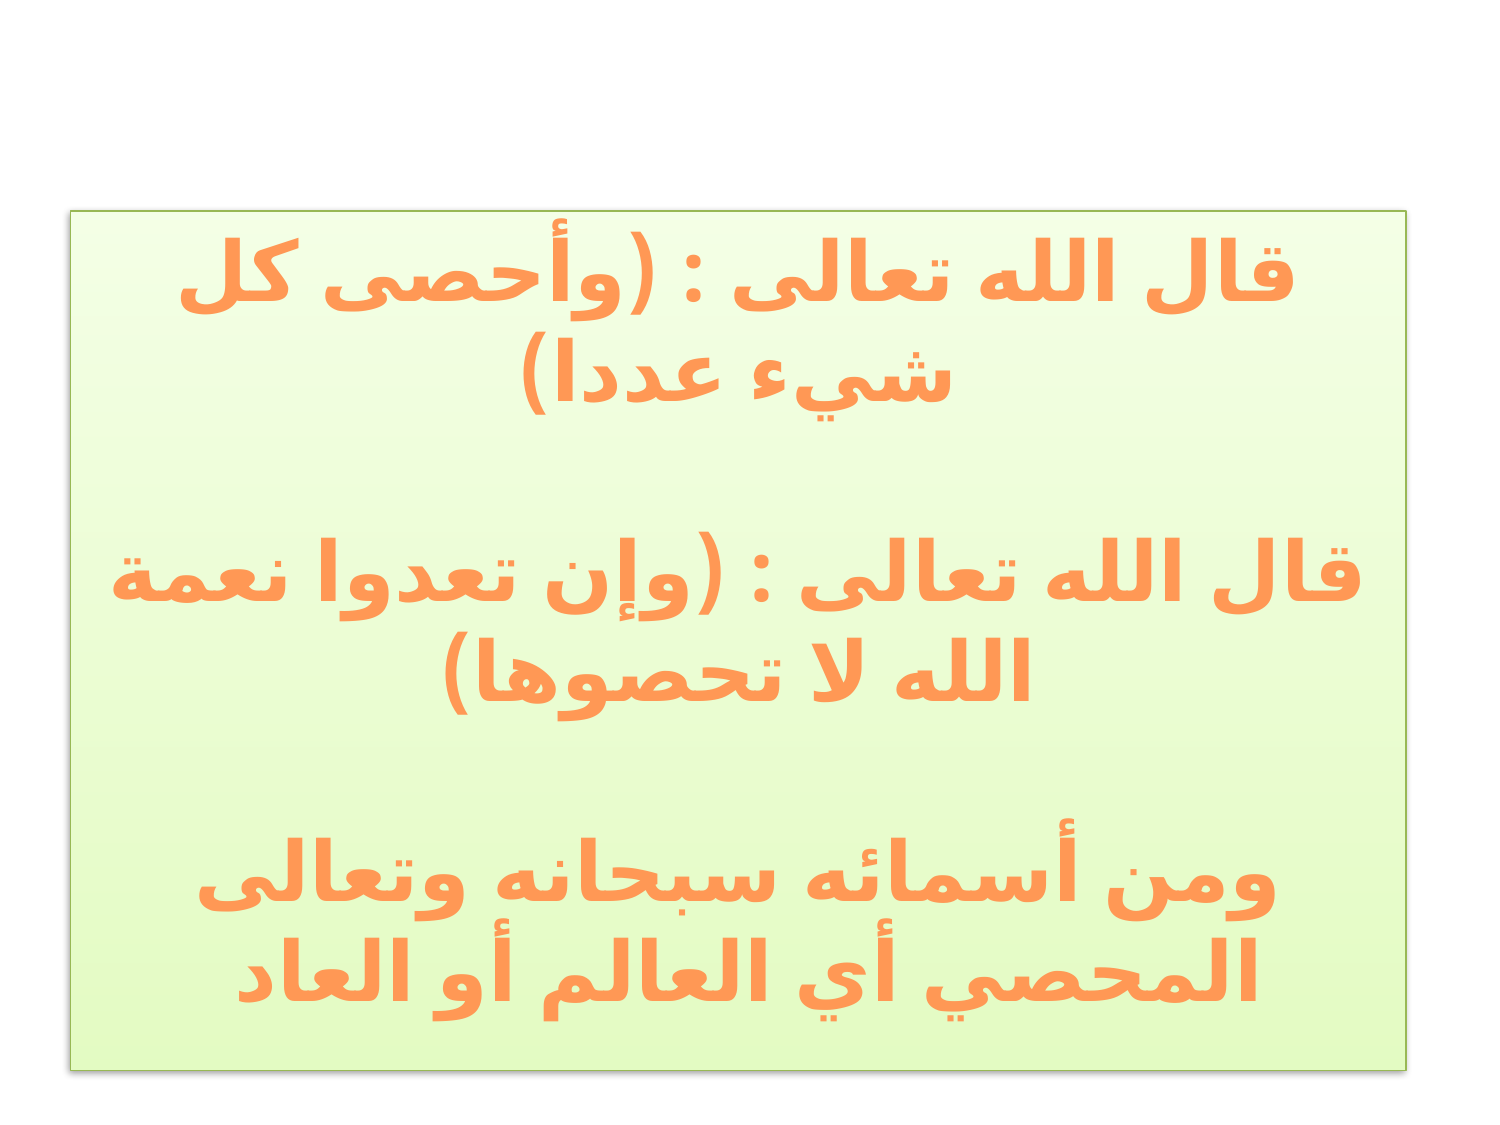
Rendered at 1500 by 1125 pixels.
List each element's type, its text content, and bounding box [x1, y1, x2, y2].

text_box قال الله تعالى : (وأحصى كل شيء عددا) قال الله تعالى : (وإن تعدوا نعمة الله لا تحصوها) ومن أسمائه سبحانه وتعالى المحصي أي العالم أو العاد [70, 210, 1407, 1071]
